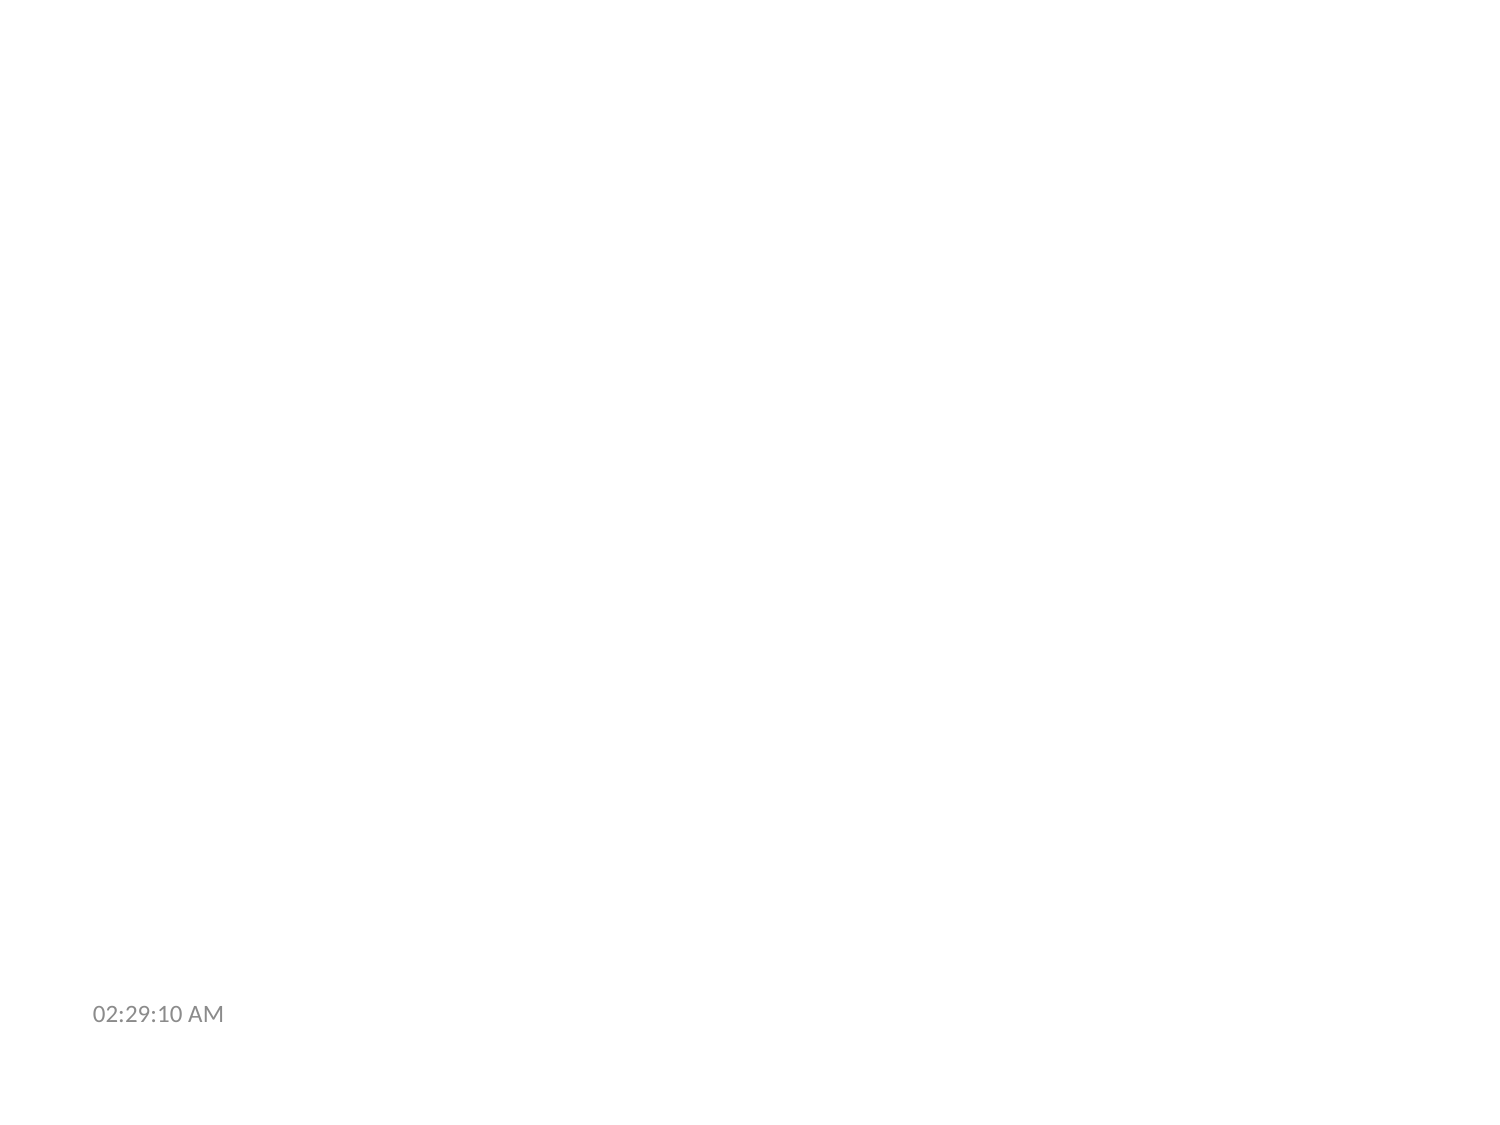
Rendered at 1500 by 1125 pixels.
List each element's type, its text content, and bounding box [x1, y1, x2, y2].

text_box 3:35:09 PM [77, 982, 428, 1043]
